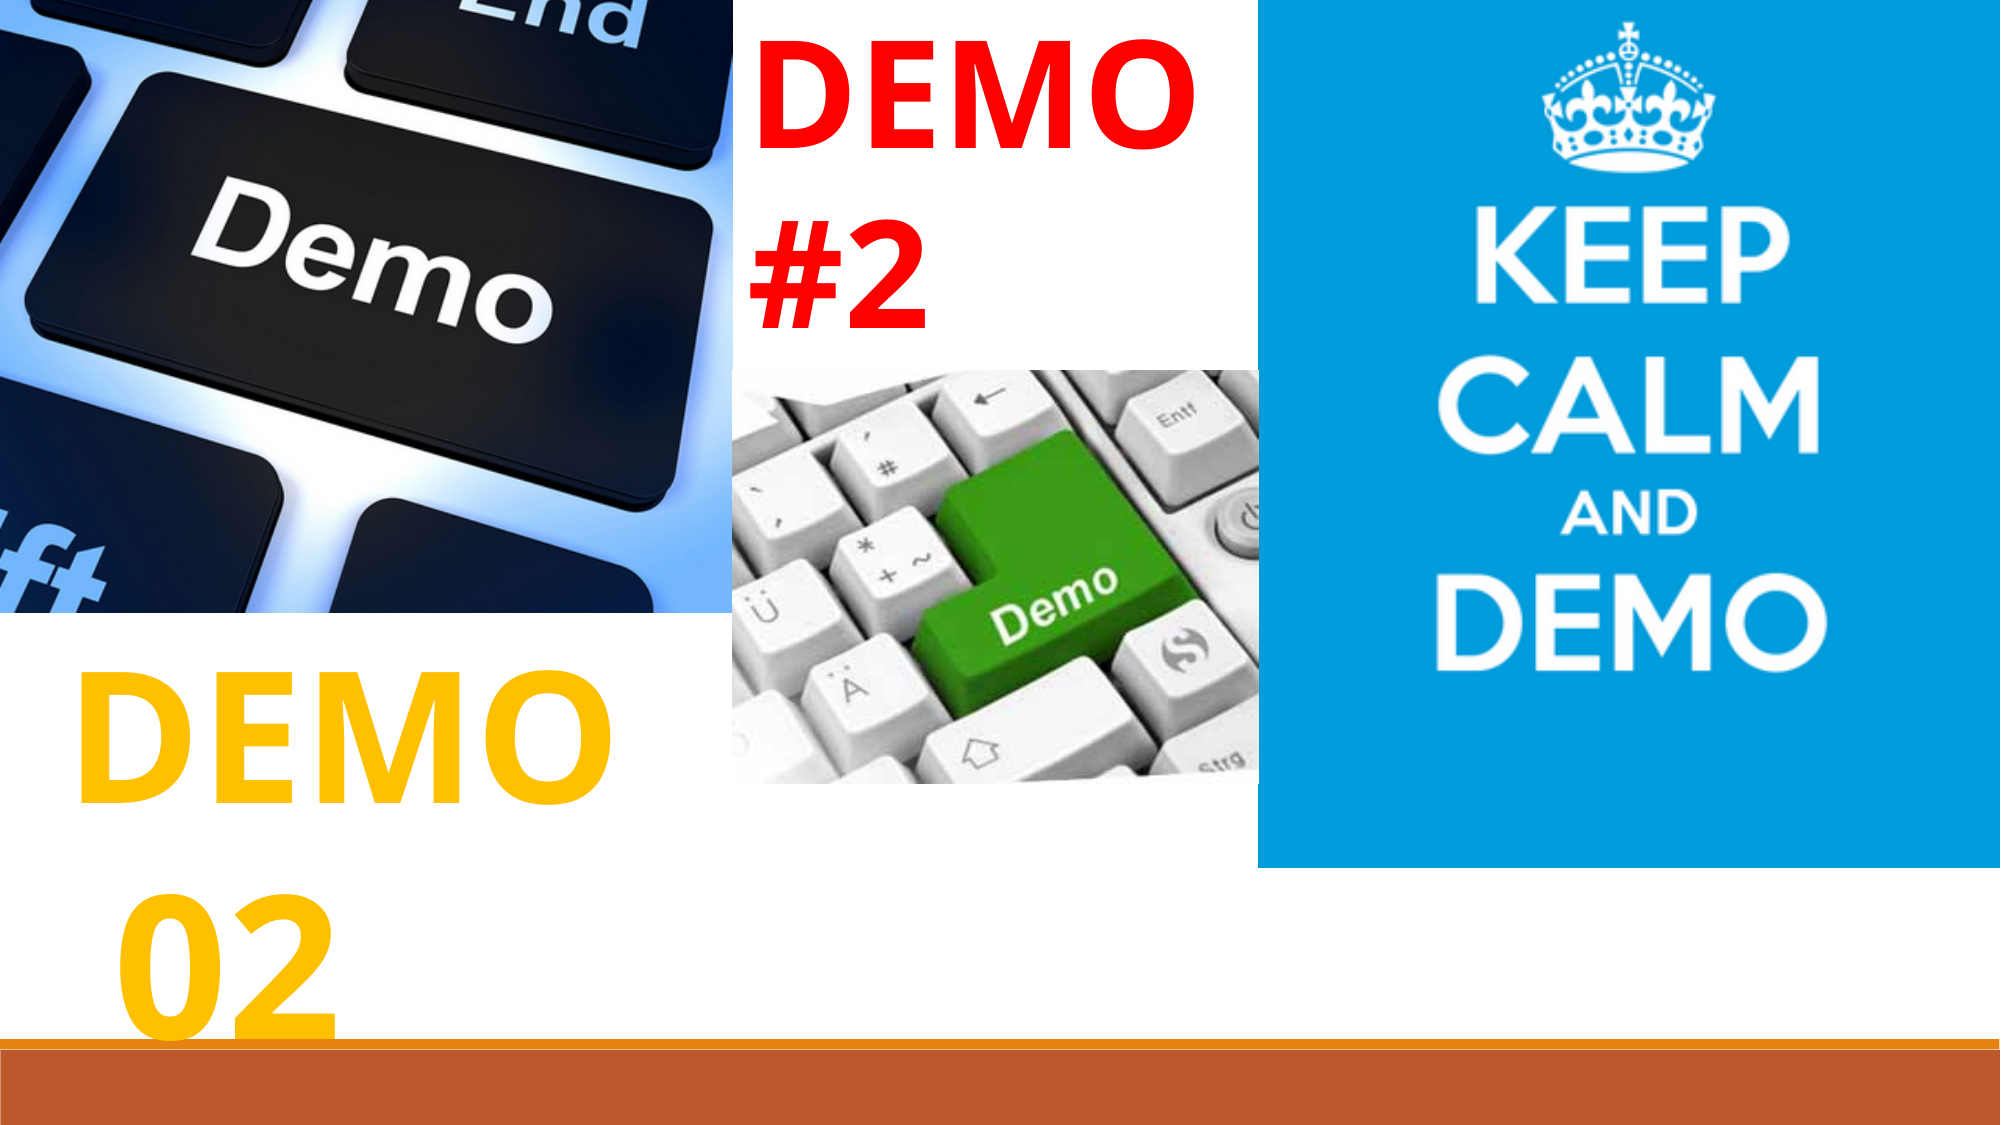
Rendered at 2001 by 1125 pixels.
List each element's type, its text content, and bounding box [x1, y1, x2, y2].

picture [1565, 206, 1630, 303]
picture [1657, 489, 1697, 535]
picture [1531, 357, 1636, 454]
picture [1642, 206, 1708, 303]
picture [1613, 490, 1650, 535]
text_box DEMO #2 [739, 0, 1255, 366]
picture [0, 0, 1258, 785]
picture [1542, 21, 1716, 173]
picture [1536, 574, 1600, 671]
picture [1613, 574, 1712, 671]
picture [1721, 206, 1790, 303]
picture [1476, 206, 1558, 303]
picture [1721, 357, 1818, 454]
picture [1560, 490, 1608, 535]
picture [1439, 355, 1530, 455]
picture [1645, 357, 1711, 454]
picture [1436, 574, 1522, 671]
text_box DEMO 02 [50, 620, 710, 1088]
picture [1726, 573, 1827, 673]
